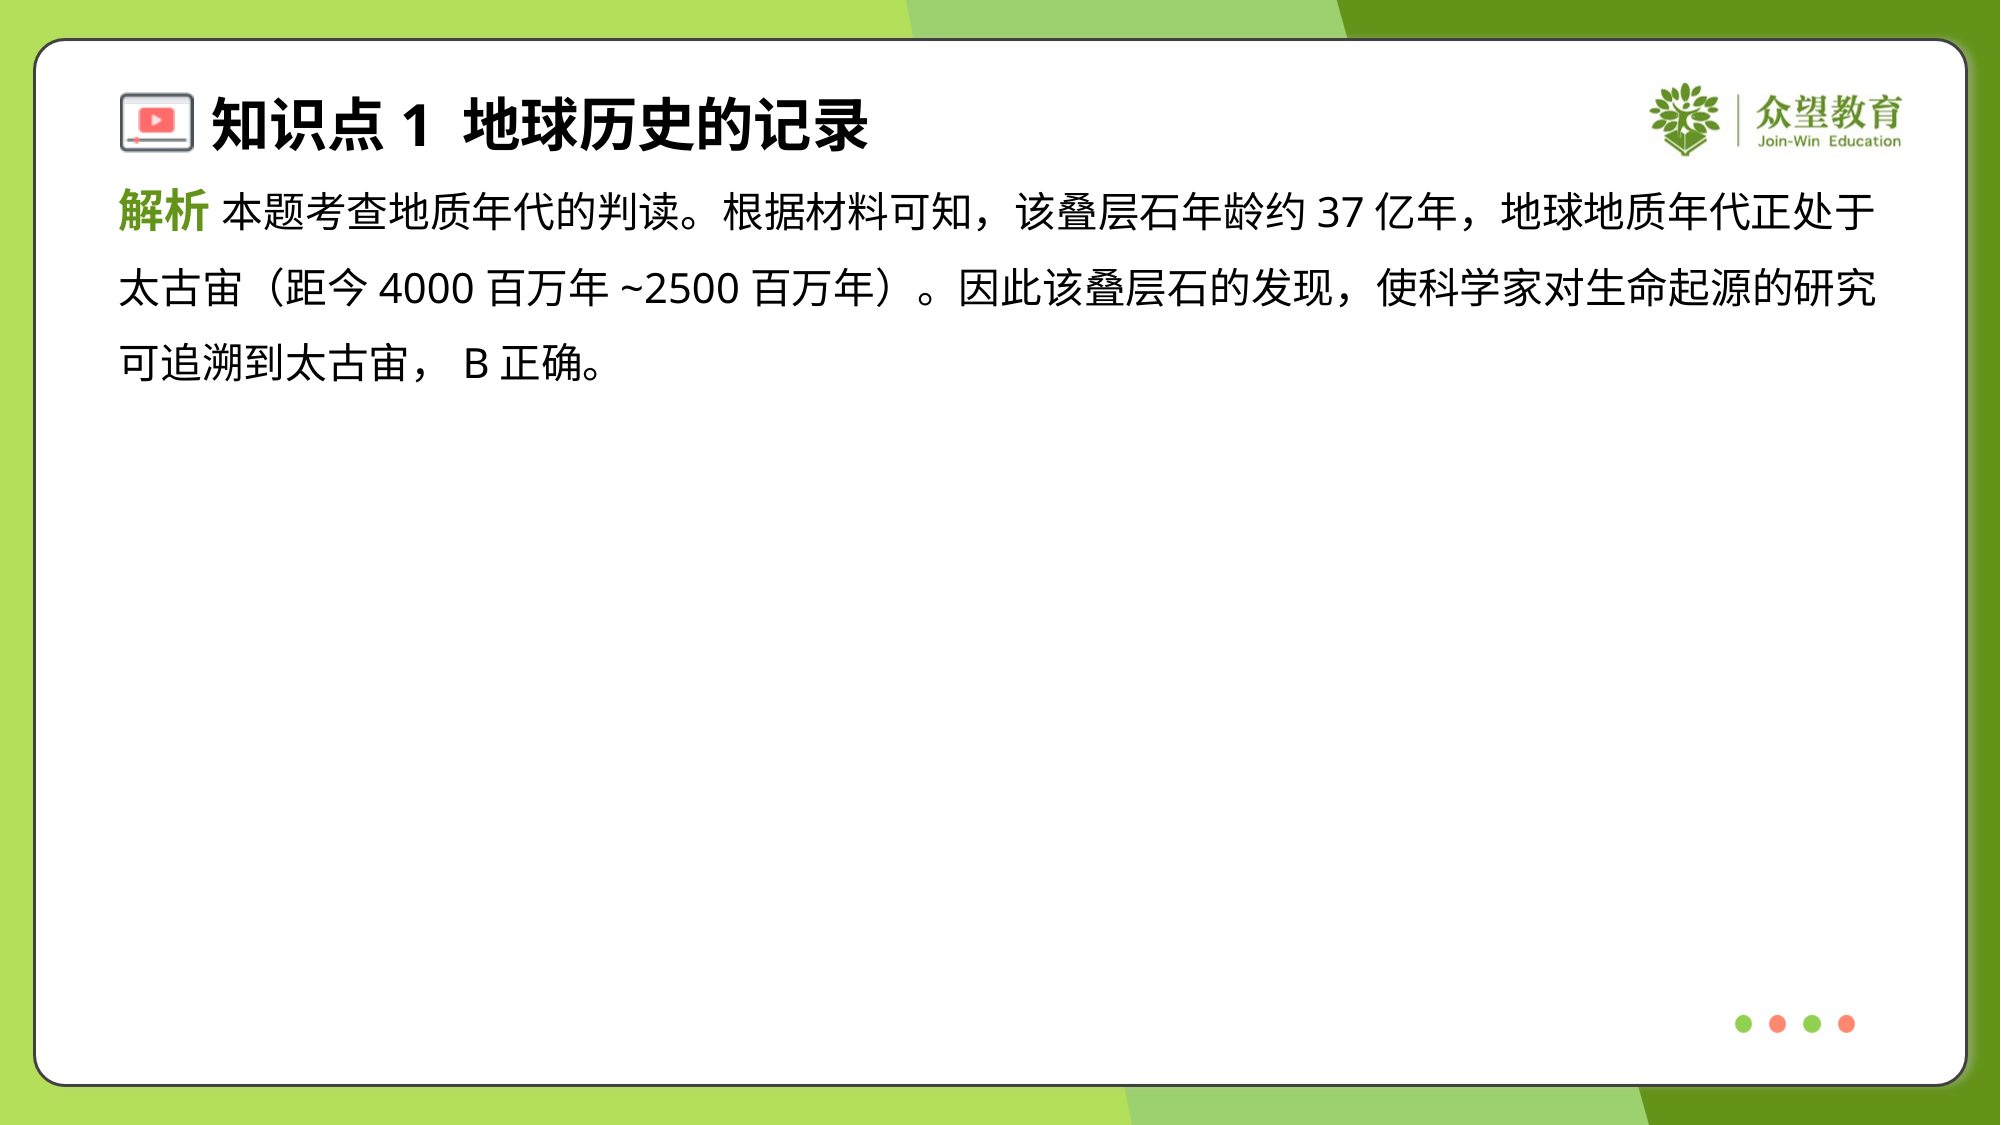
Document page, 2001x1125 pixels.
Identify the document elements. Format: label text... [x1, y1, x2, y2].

picture [0, 0, 2000, 1125]
text_box 解析 本题考查地质年代的判读。根据材料可知，该叠层石年龄约37亿年，地球地质年代正处于 太古宙（距今4000百万年~2500百万年）。因此该叠层石的发现，使科学家对生命起源的研究 可追溯到太古宙，B正确。 [118, 159, 1883, 387]
